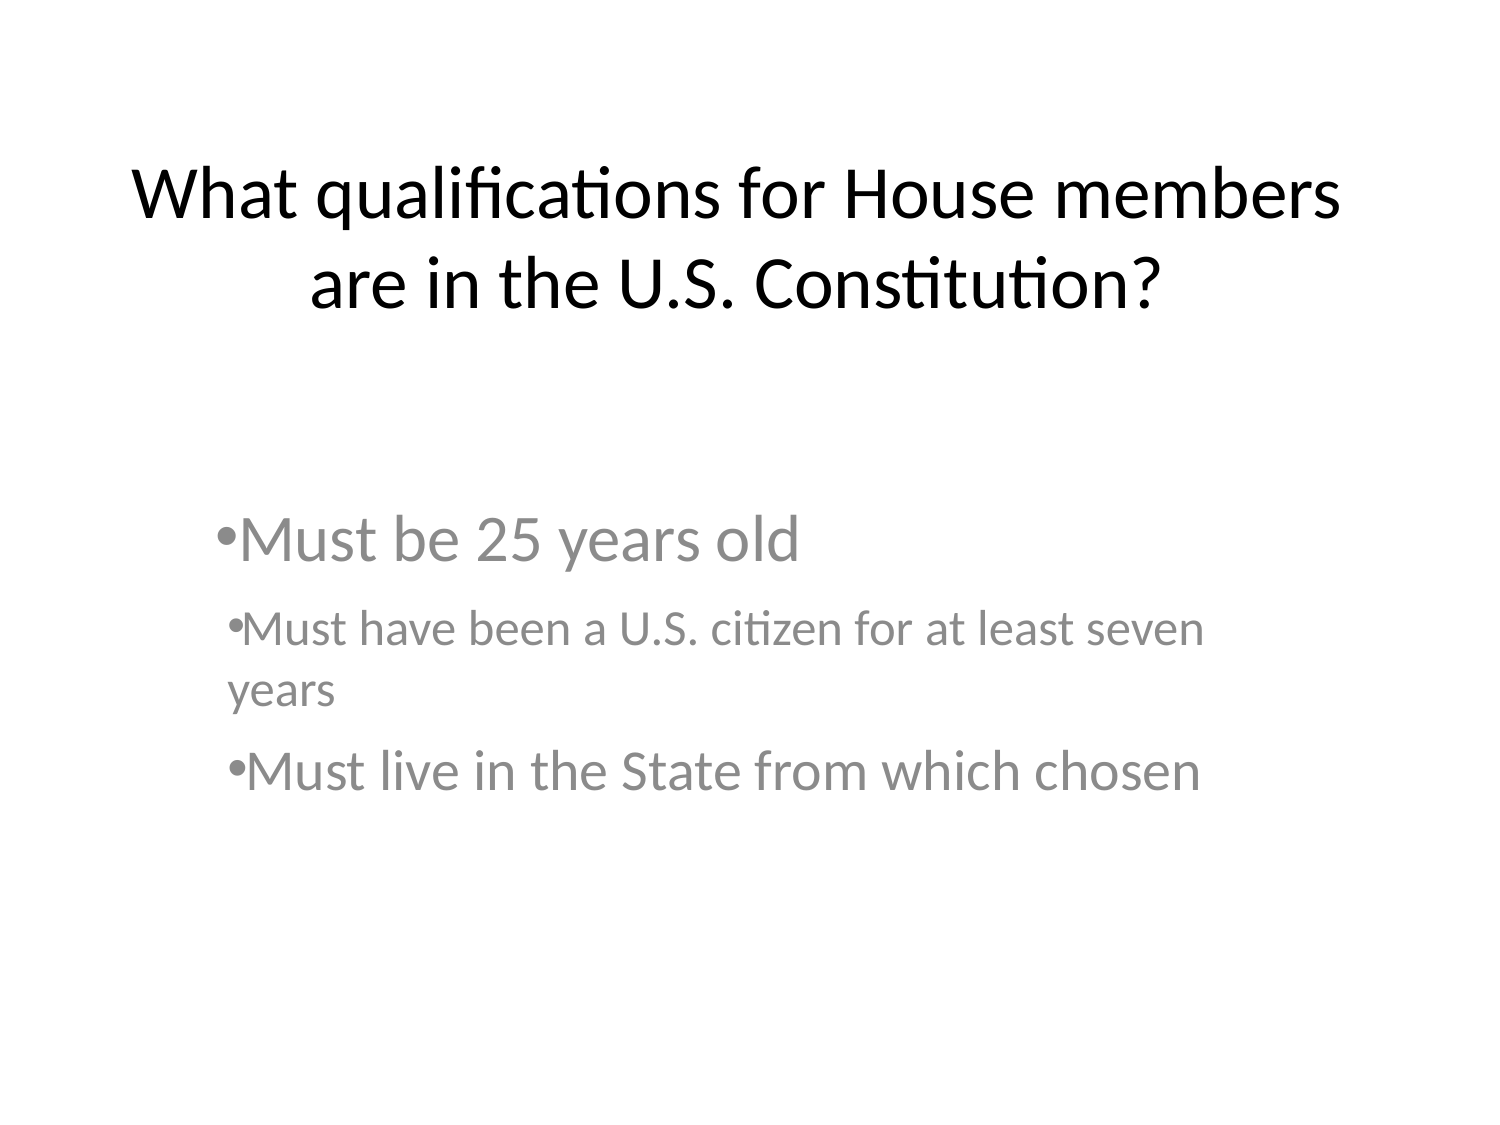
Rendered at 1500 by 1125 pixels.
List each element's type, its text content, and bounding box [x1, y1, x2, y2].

subtitle Must be 25 years old [200, 487, 1250, 588]
title What qualifications for House members are in the U.S. Constitution? [99, 112, 1375, 354]
text_box Must have been a U.S. citizen for at least seven years [212, 587, 1263, 724]
text_box Must live in the State from which chosen [212, 724, 1263, 863]
